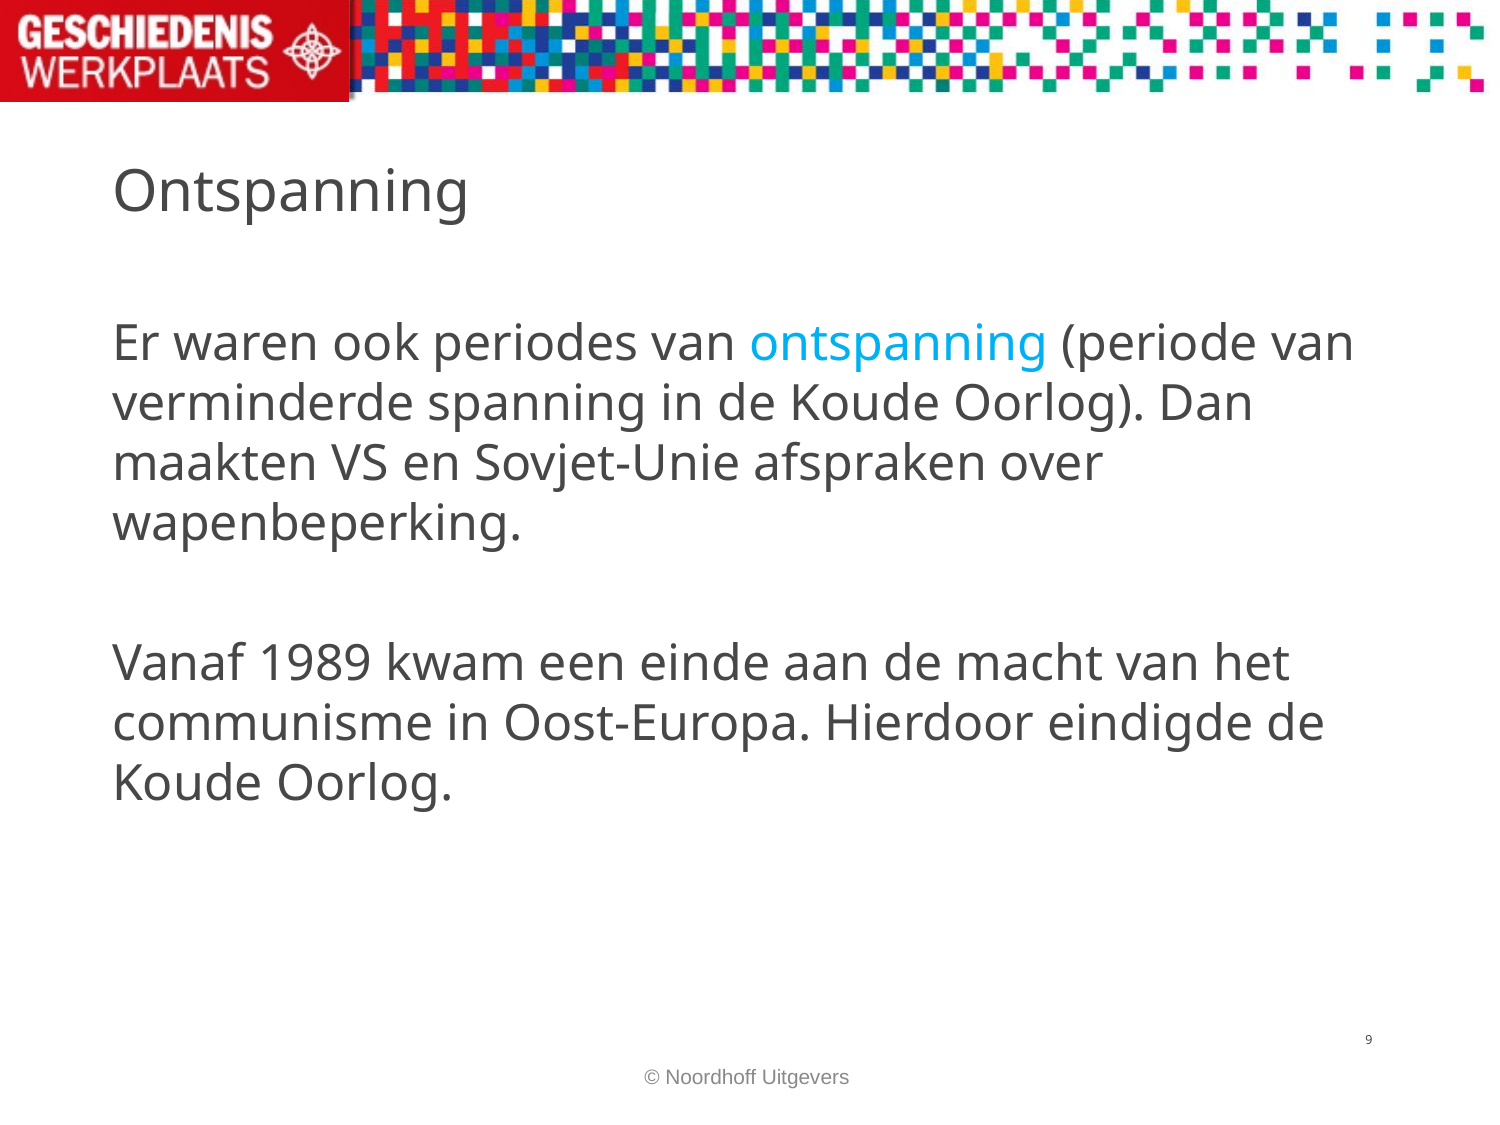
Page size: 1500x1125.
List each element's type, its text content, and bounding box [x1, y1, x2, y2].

text_box © Noordhoff Uitgevers [512, 1045, 988, 1106]
slide_number 9 [1325, 1025, 1388, 1063]
list Er waren ook periodes van ontspanning (periode van verminderde spanning in de Koude Oorlog). Dan maakten VS en Sovjet-Unie afspraken over wapenbeperking. Vanaf 1989 kwam een einde aan de macht van het communisme in Oost-Europa. Hierdoor eindigde de Koude Oorlog. [112, 302, 1409, 988]
picture [0, 0, 1500, 1125]
title Ontspanning [112, 145, 1401, 256]
